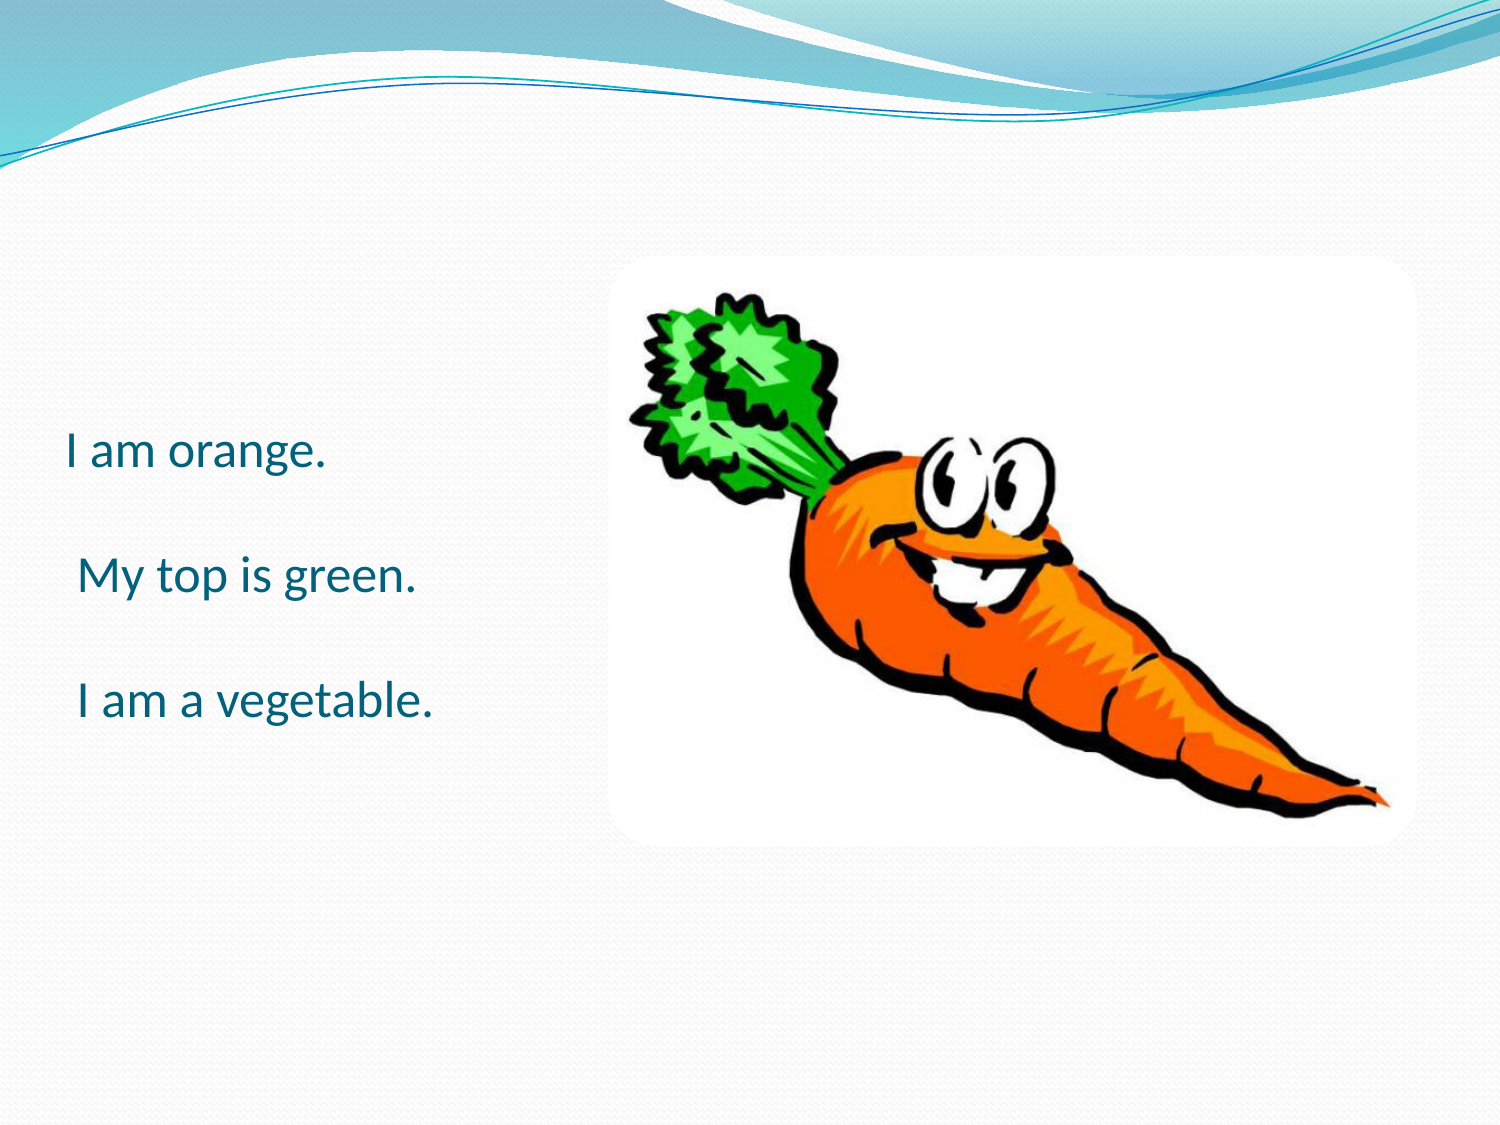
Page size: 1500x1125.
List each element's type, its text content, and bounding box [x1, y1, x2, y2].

picture [608, 255, 1418, 847]
title I am orange. My top is green. I am a vegetable. [64, 597, 601, 728]
